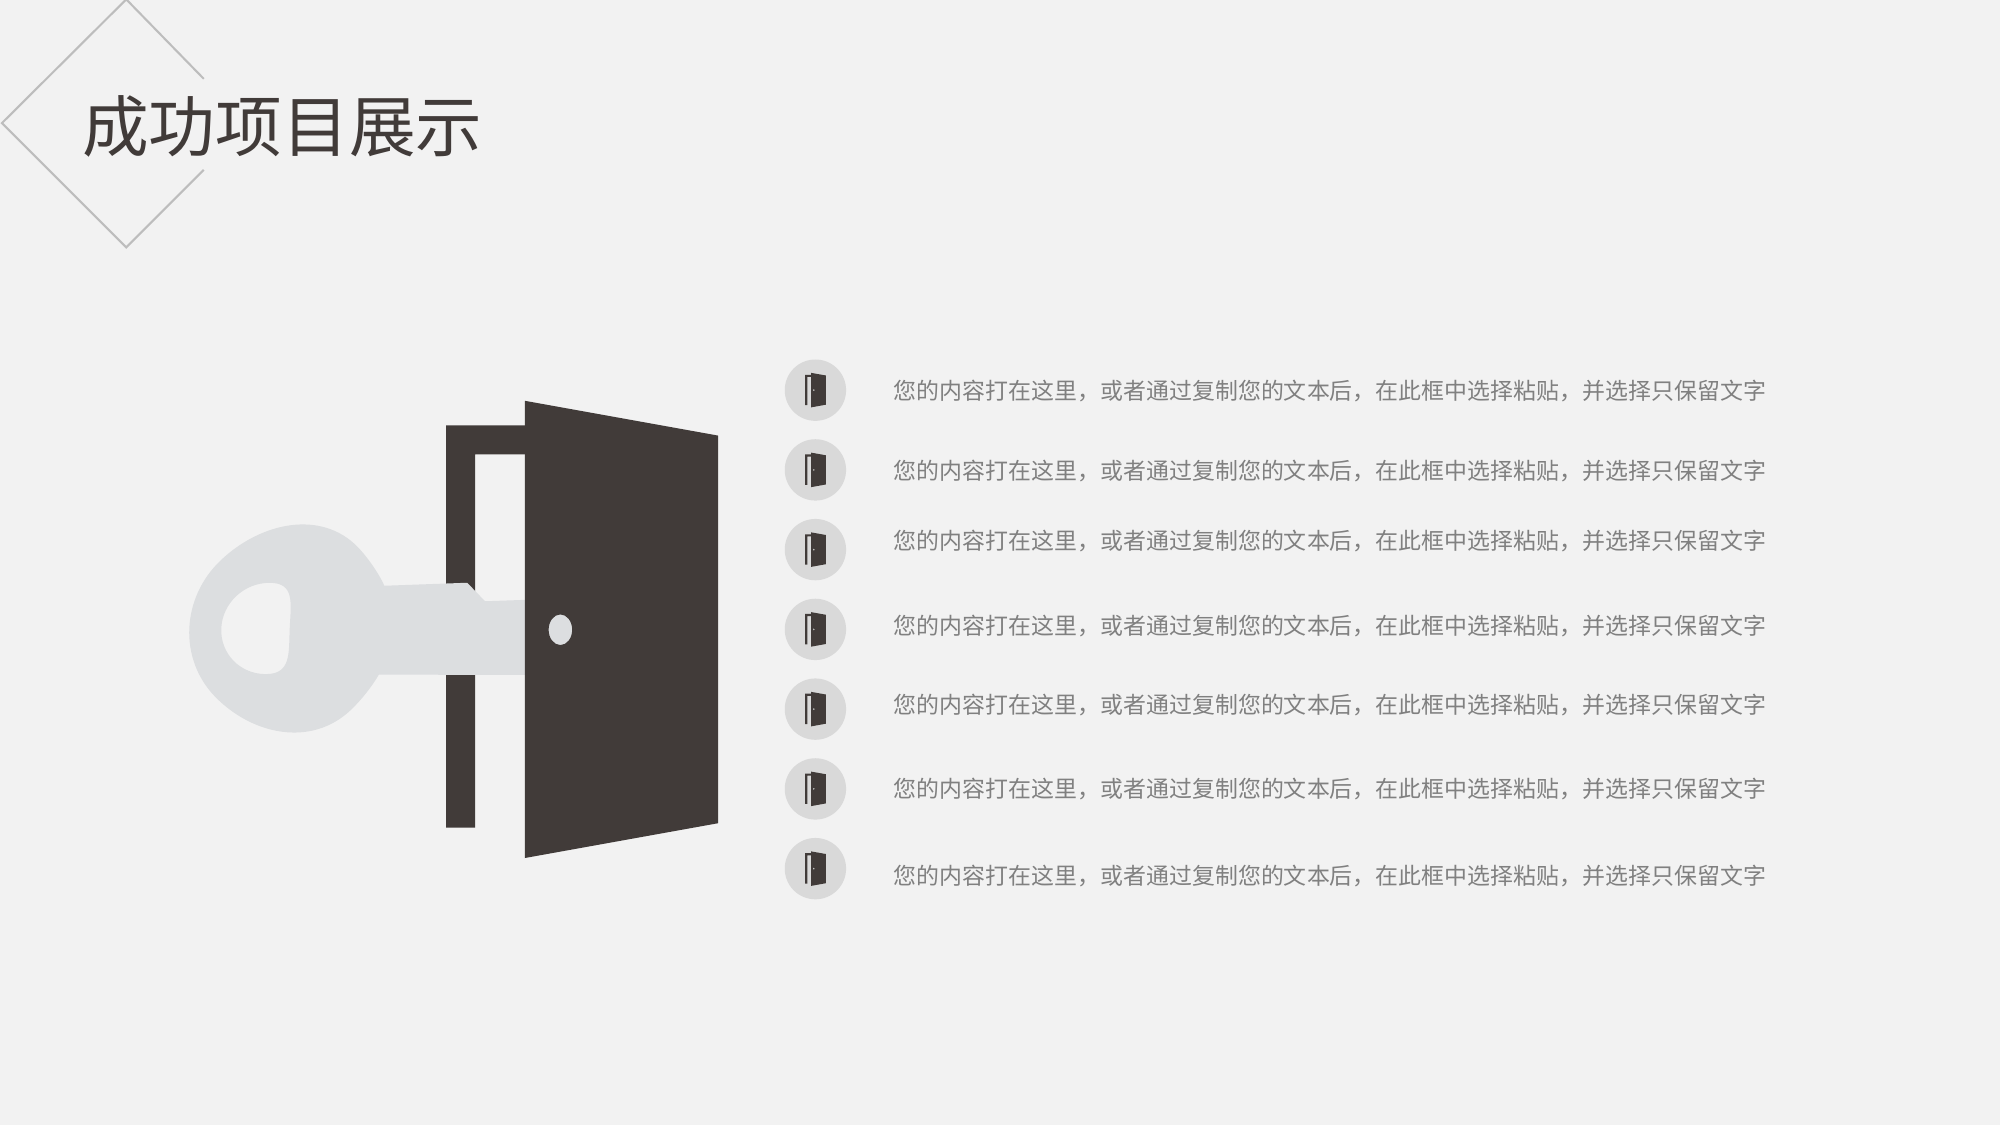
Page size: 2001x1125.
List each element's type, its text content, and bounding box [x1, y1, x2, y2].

text_box 您的内容打在这里，或者通过复制您的文本后，在此框中选择粘贴，并选择只保留文字 [872, 372, 1789, 426]
text_box 您的内容打在这里，或者通过复制您的文本后，在此框中选择粘贴，并选择只保留文字 [872, 857, 1789, 911]
text_box 您的内容打在这里，或者通过复制您的文本后，在此框中选择粘贴，并选择只保留文字 [872, 607, 1789, 661]
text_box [784, 359, 847, 421]
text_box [784, 678, 847, 740]
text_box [784, 598, 847, 661]
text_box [784, 518, 847, 581]
text_box 您的内容打在这里，或者通过复制您的文本后，在此框中选择粘贴，并选择只保留文字 [872, 686, 1789, 740]
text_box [784, 837, 847, 900]
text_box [151, 400, 719, 858]
text_box 您的内容打在这里，或者通过复制您的文本后，在此框中选择粘贴，并选择只保留文字 [872, 452, 1789, 506]
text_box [784, 439, 847, 501]
text_box 您的内容打在这里，或者通过复制您的文本后，在此框中选择粘贴，并选择只保留文字 [872, 769, 1789, 823]
text_box 您的内容打在这里，或者通过复制您的文本后，在此框中选择粘贴，并选择只保留文字 [872, 522, 1789, 576]
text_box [784, 758, 847, 820]
text_box [0, 0, 205, 249]
text_box 成功项目展示 [204, 77, 509, 172]
